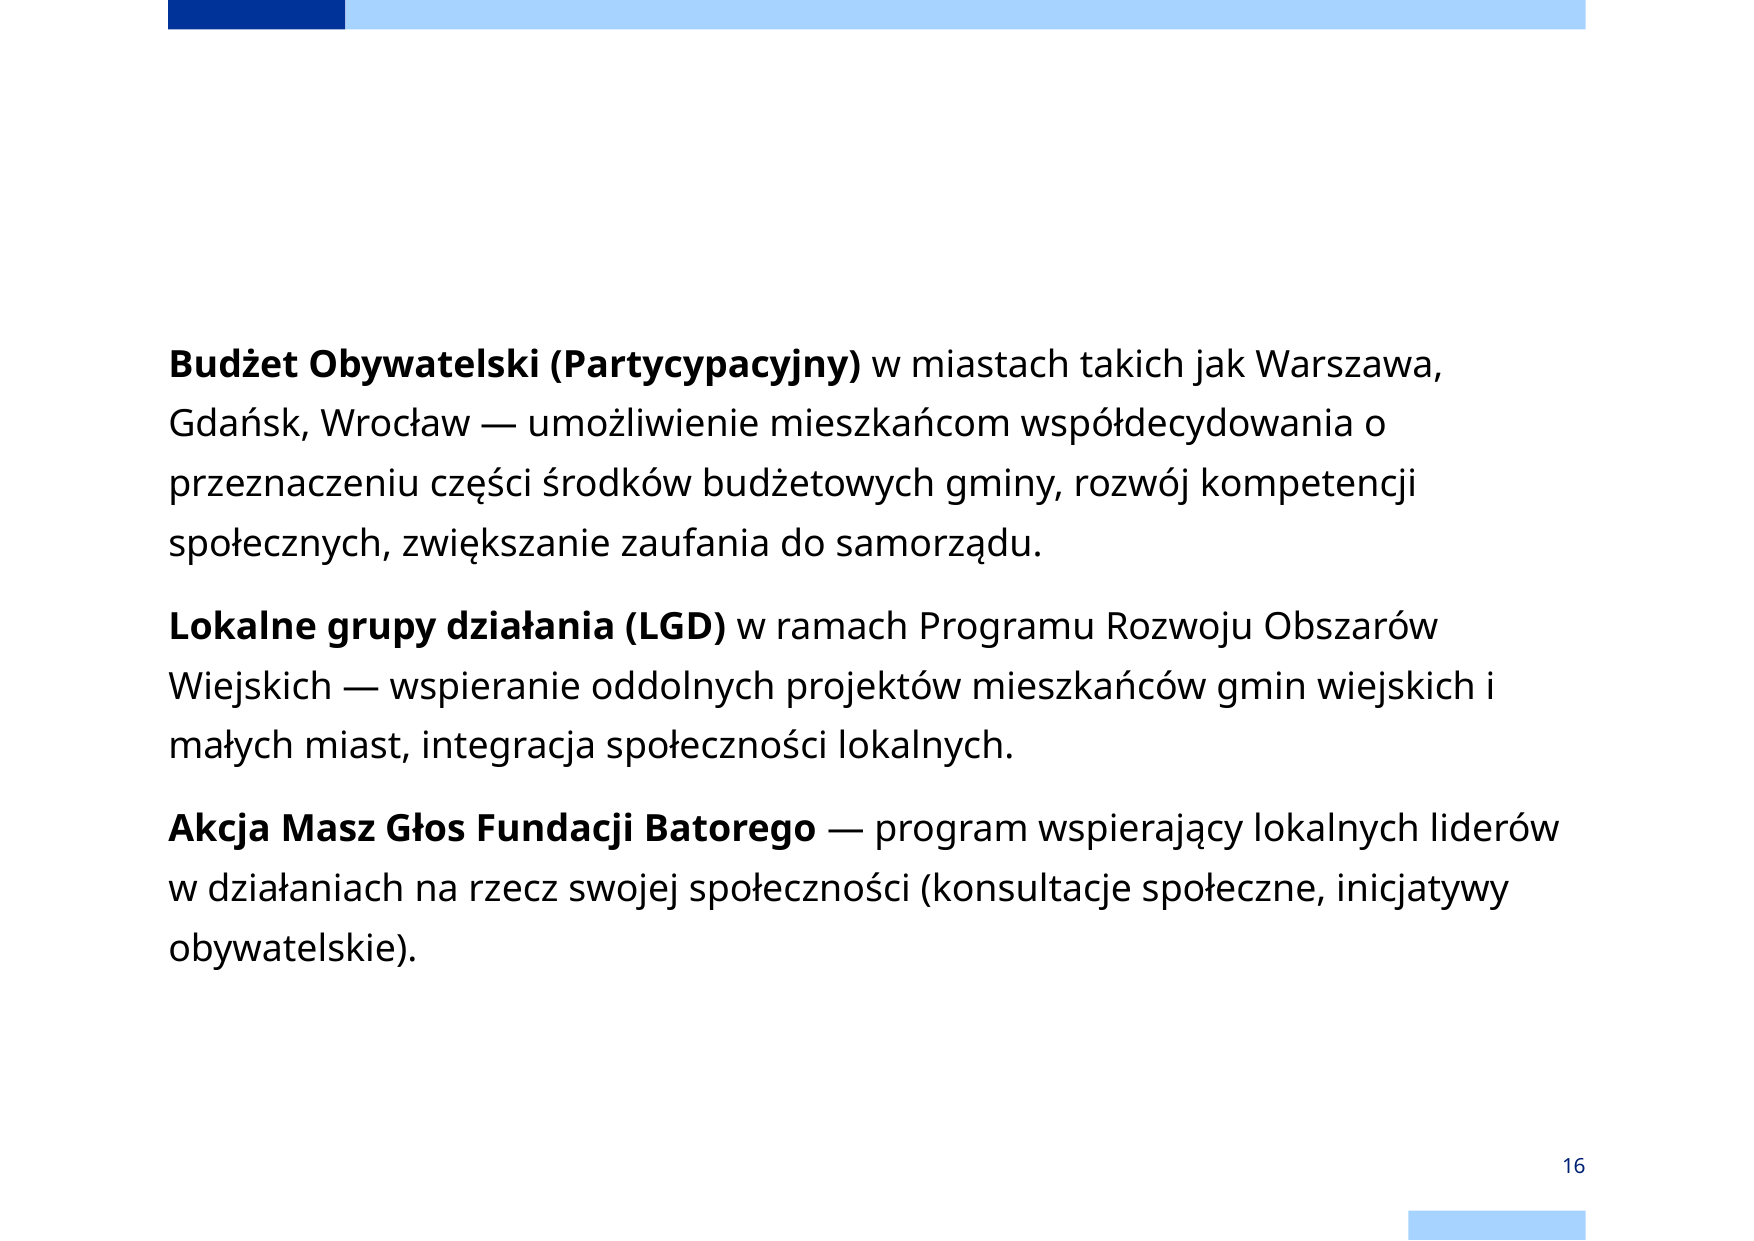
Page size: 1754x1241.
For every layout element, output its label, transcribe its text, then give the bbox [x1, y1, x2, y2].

slide_number ‹#› [1408, 1151, 1586, 1182]
list Budżet Obywatelski (Partycypacyjny) w miastach takich jak Warszawa, Gdańsk, Wrocław — umożliwienie mieszkańcom współdecydowania o przeznaczeniu części środków budżetowych gminy, rozwój kompetencji społecznych, zwiększanie zaufania do samorządu. Lokalne grupy działania (LGD) w ramach Programu Rozwoju Obszarów Wiejskich — wspieranie oddolnych projektów mieszkańców gmin wiejskich i małych miast, integracja społeczności lokalnych. Akcja Masz Głos Fundacji Batorego — program wspierający lokalnych liderów w działaniach na rzecz swojej społeczności (konsultacje społeczne, inicjatywy obywatelskie). [168, 324, 1586, 1093]
